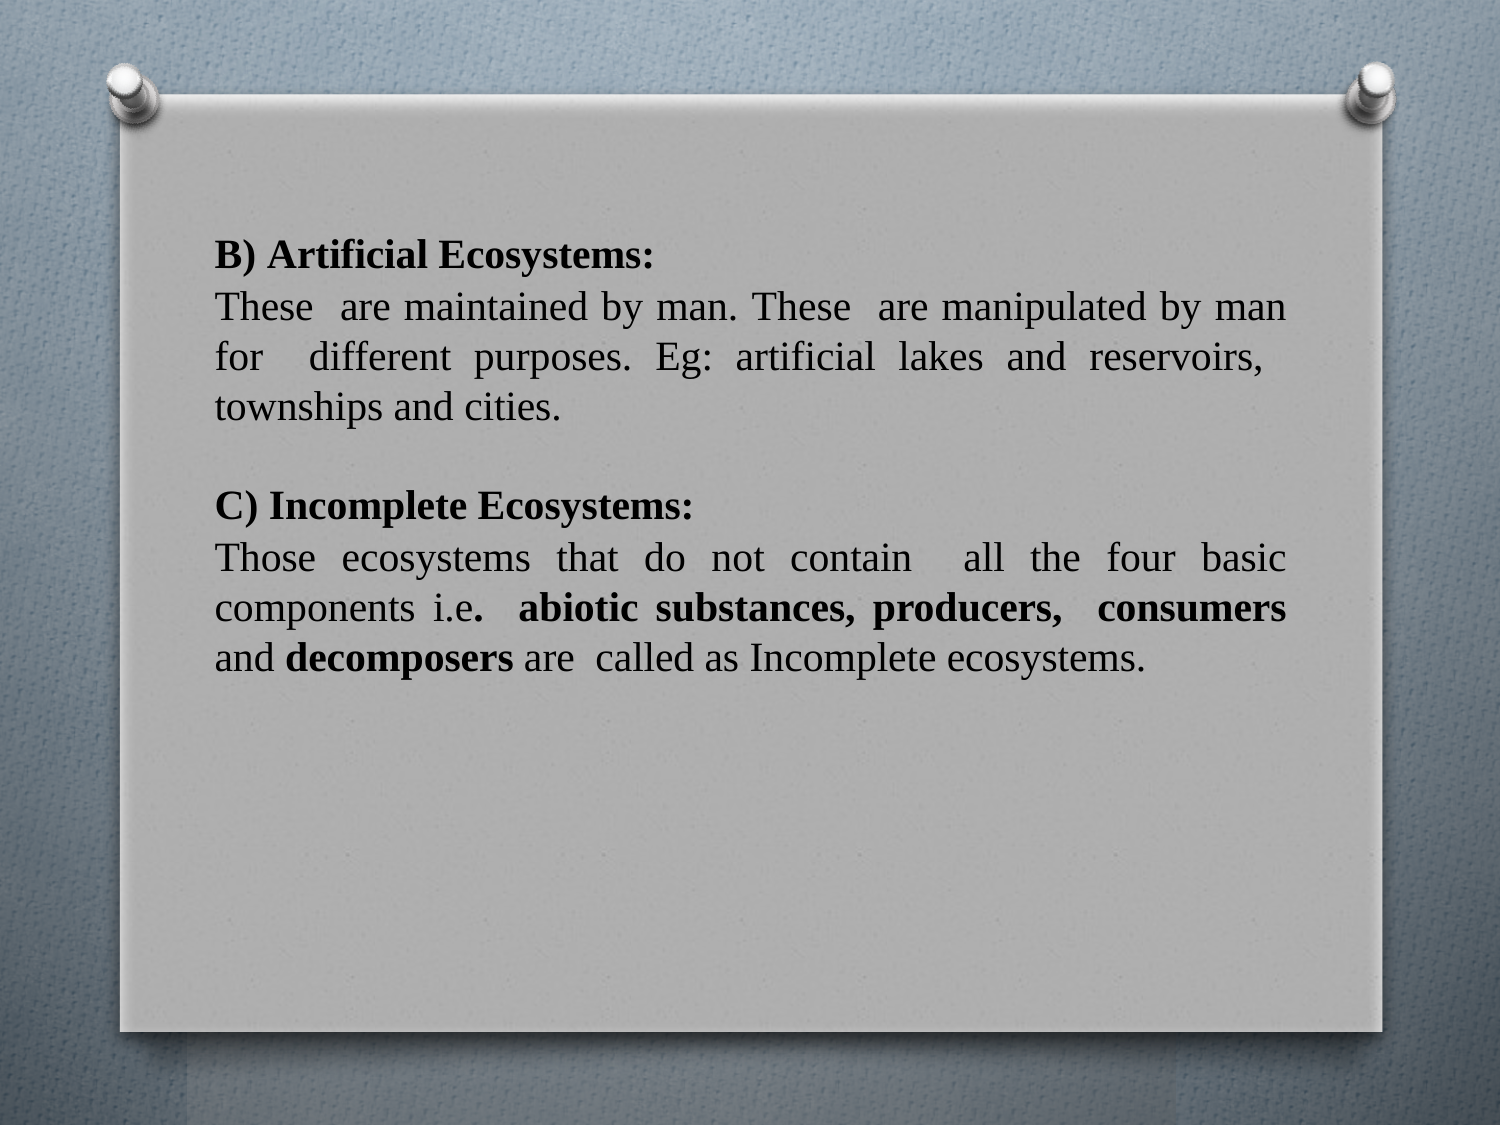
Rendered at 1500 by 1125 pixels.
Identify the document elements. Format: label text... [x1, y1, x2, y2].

picture [1317, 35, 1439, 156]
picture [75, 29, 198, 153]
text_box B) Artificial Ecosystems: These are maintained by man. These are manipulated by man for different purposes. Eg: artificial lakes and reservoirs, townships and cities. C) Incomplete Ecosystems: Those ecosystems that do not contain all the four basic components i.e. abiotic substances, producers, consumers and decomposers are called as Incomplete ecosystems. [212, 224, 1288, 680]
